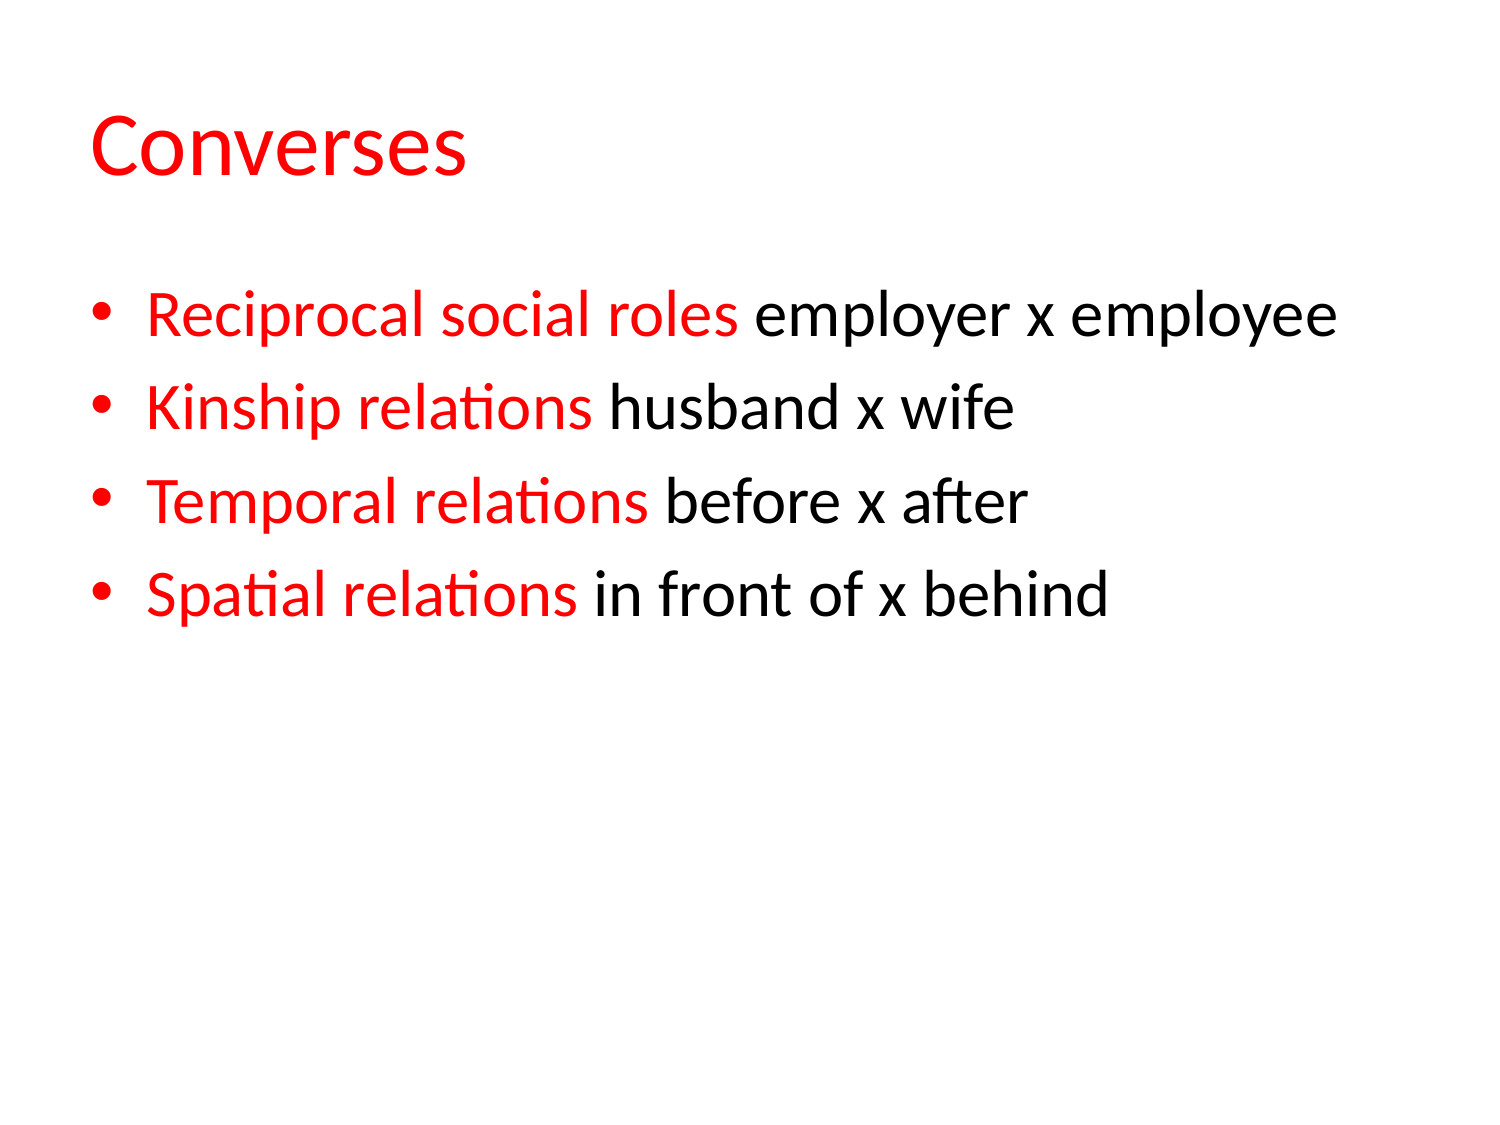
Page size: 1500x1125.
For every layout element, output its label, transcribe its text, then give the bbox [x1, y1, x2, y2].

list Reciprocal social roles employer x employee Kinship relations husband x wife Temporal relations before x after Spatial relations in front of x behind [75, 262, 1425, 1005]
title Converses [75, 45, 1425, 233]
